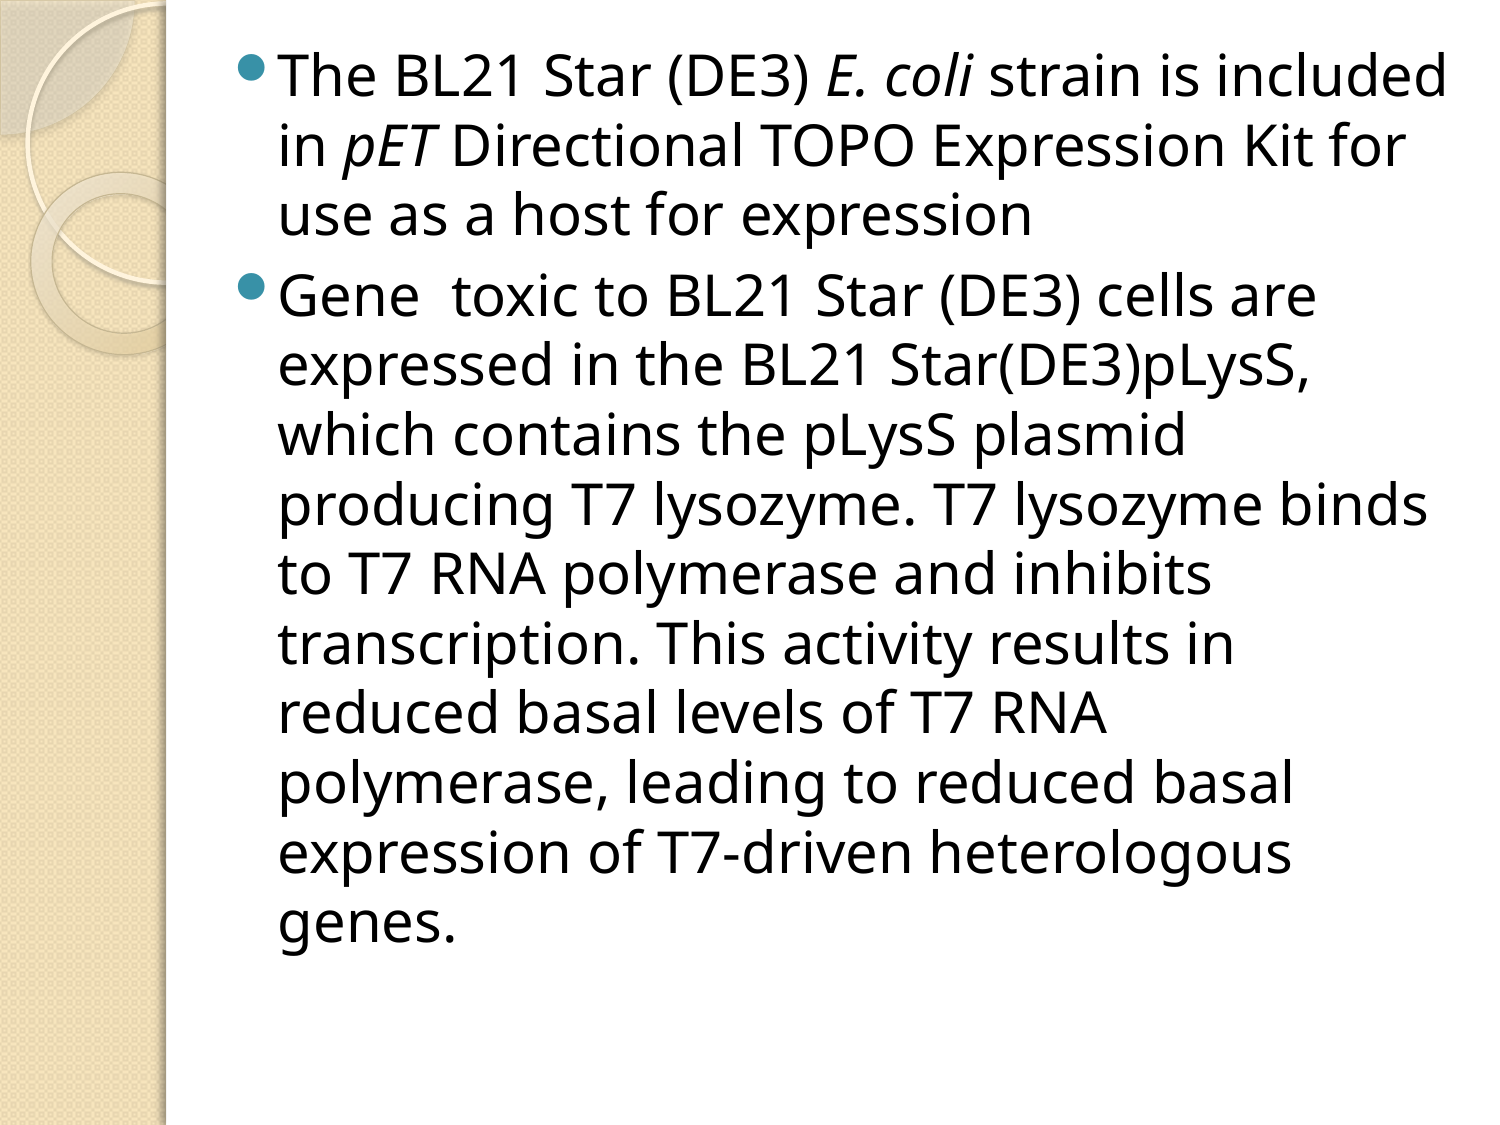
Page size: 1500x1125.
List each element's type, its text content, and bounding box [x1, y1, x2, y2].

list The BL21 Star (DE3) E. coli strain is included in pET Directional TOPO Expression Kit for use as a host for expression Gene toxic to BL21 Star (DE3) cells are expressed in the BL21 Star(DE3)pLysS, which contains the pLysS plasmid producing T7 lysozyme. T7 lysozyme binds to T7 RNA polymerase and inhibits transcription. This activity results in reduced basal levels of T7 RNA polymerase, leading to reduced basal expression of T7-driven heterologous genes. [206, 30, 1466, 1025]
